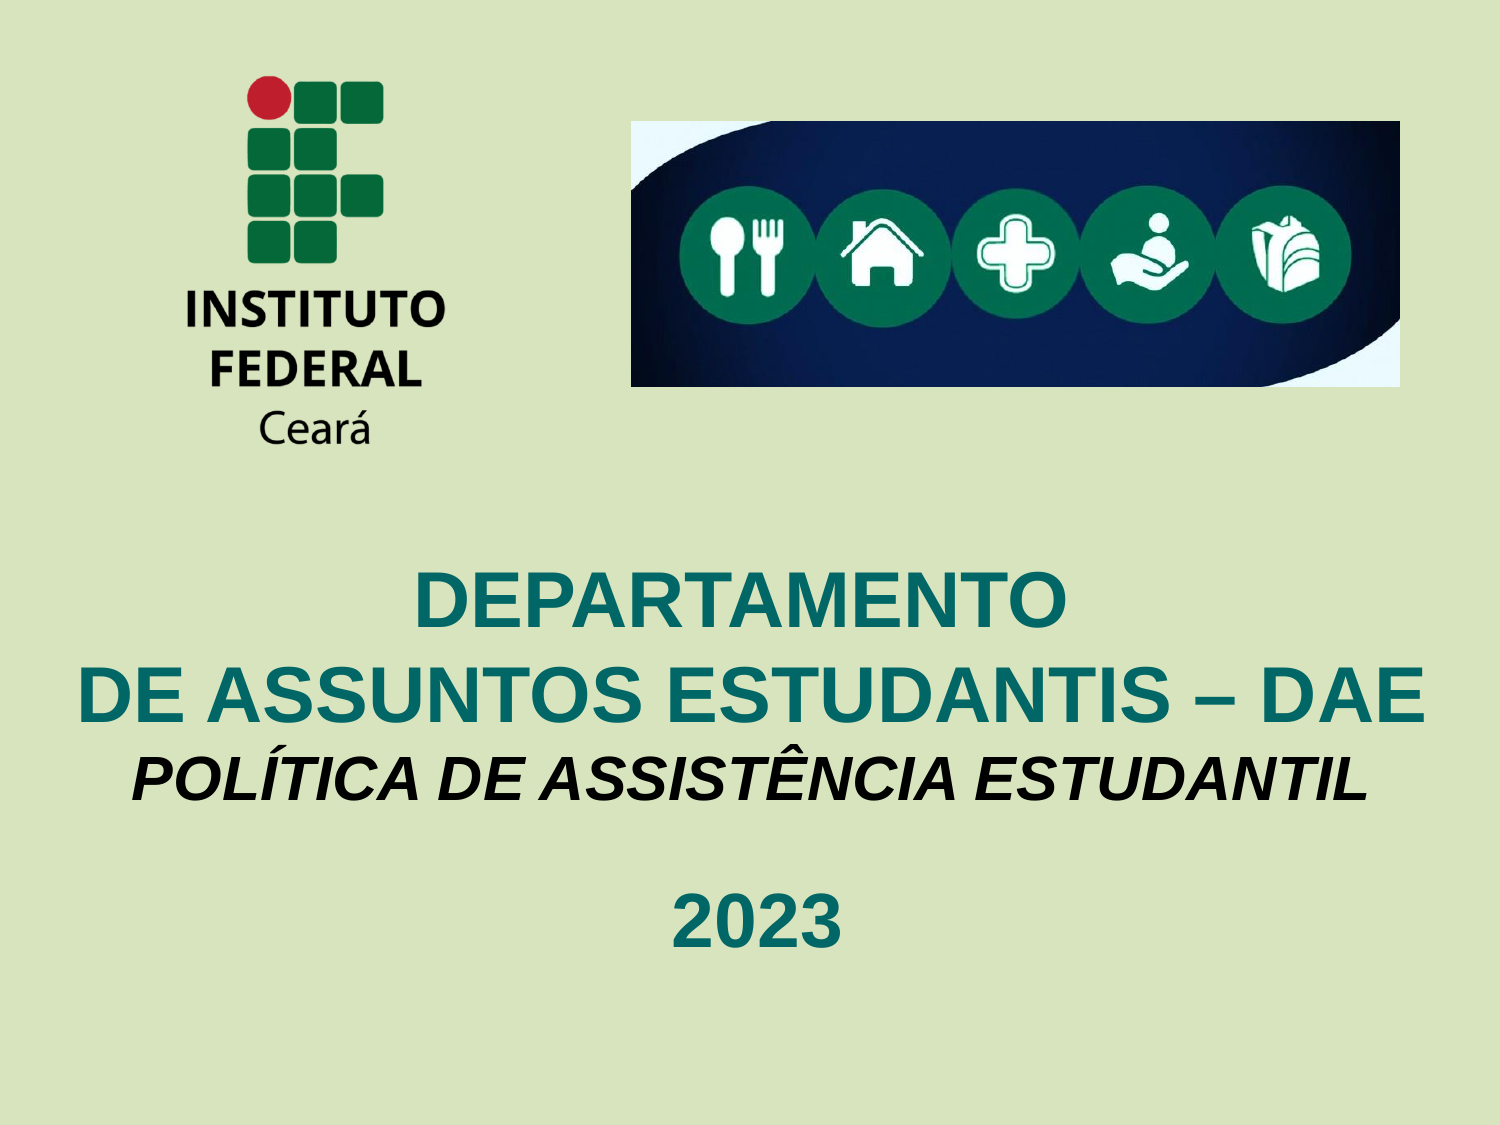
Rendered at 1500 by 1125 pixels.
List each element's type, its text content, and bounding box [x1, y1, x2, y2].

text_box 2023 [282, 863, 1232, 971]
picture [100, 49, 530, 477]
title DEPARTAMENTO DE ASSUNTOS ESTUDANTIS – DAE POLÍTICA DE ASSISTÊNCIA ESTUDANTIL [37, 491, 1467, 870]
picture [631, 121, 1400, 387]
